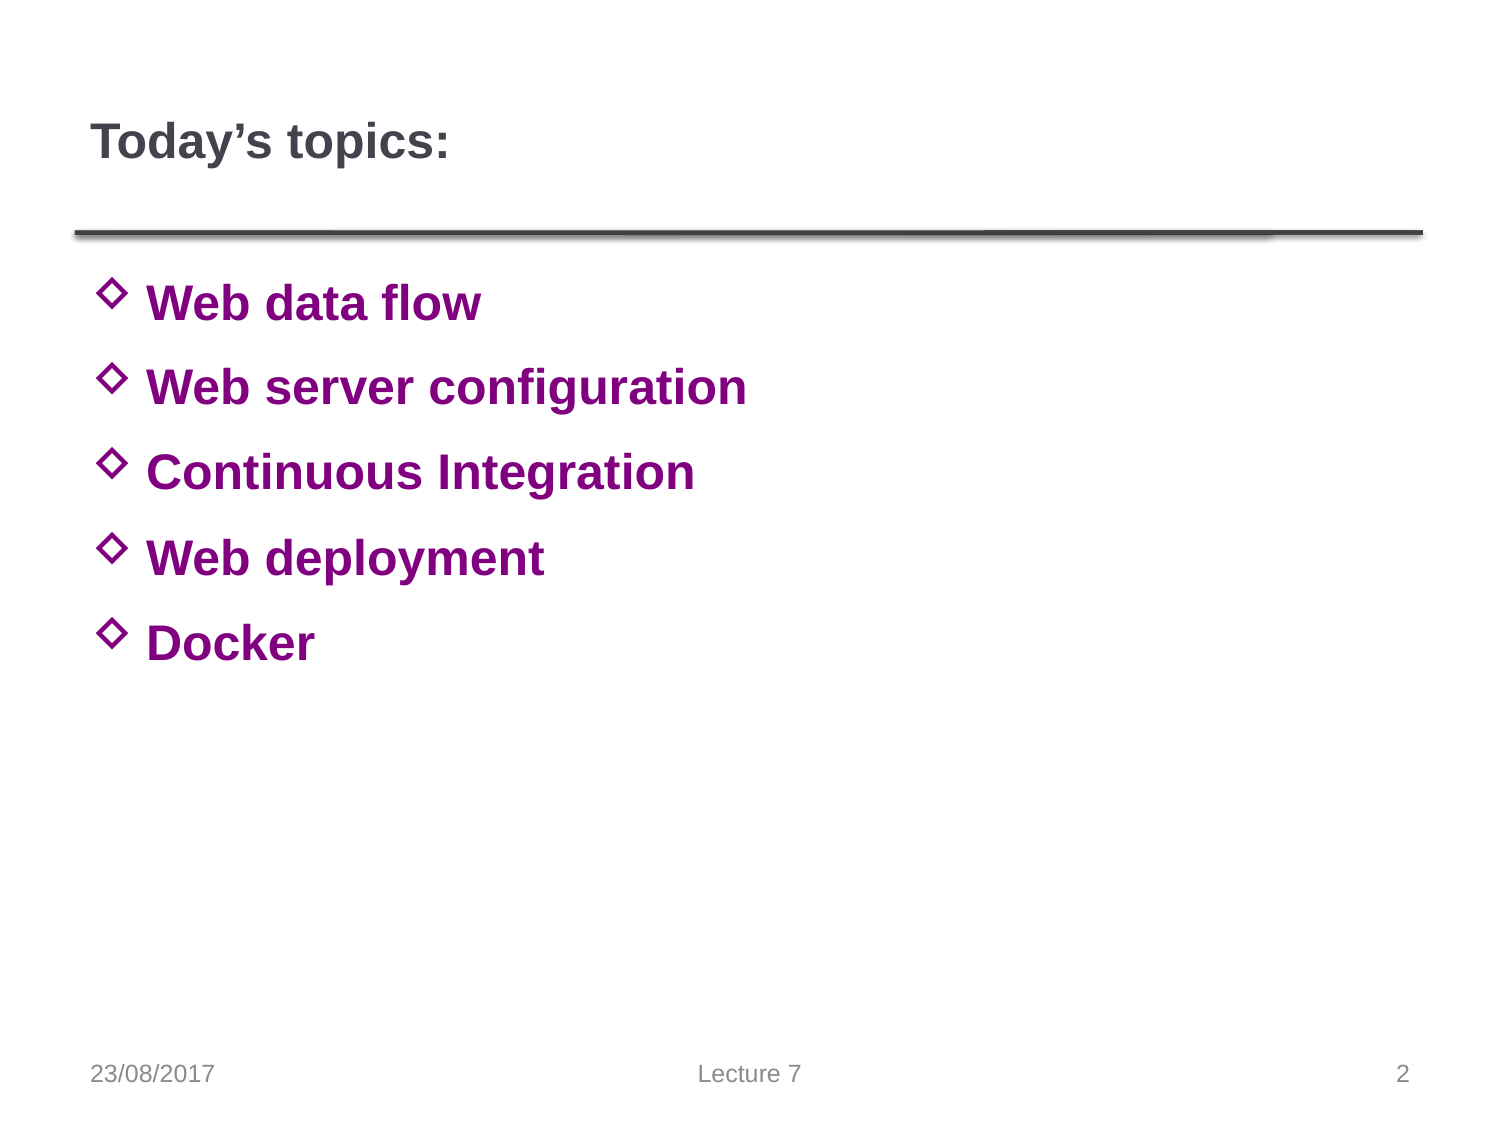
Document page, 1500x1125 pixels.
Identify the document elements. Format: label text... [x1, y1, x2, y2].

list Web data flow Web server configuration Continuous Integration Web deployment Docker [75, 262, 1425, 1005]
footer Lecture 7 [512, 1042, 988, 1103]
title Today’s topics: [74, 44, 1272, 233]
slide_number 2 [1074, 1042, 1425, 1103]
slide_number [75, 1042, 425, 1103]
